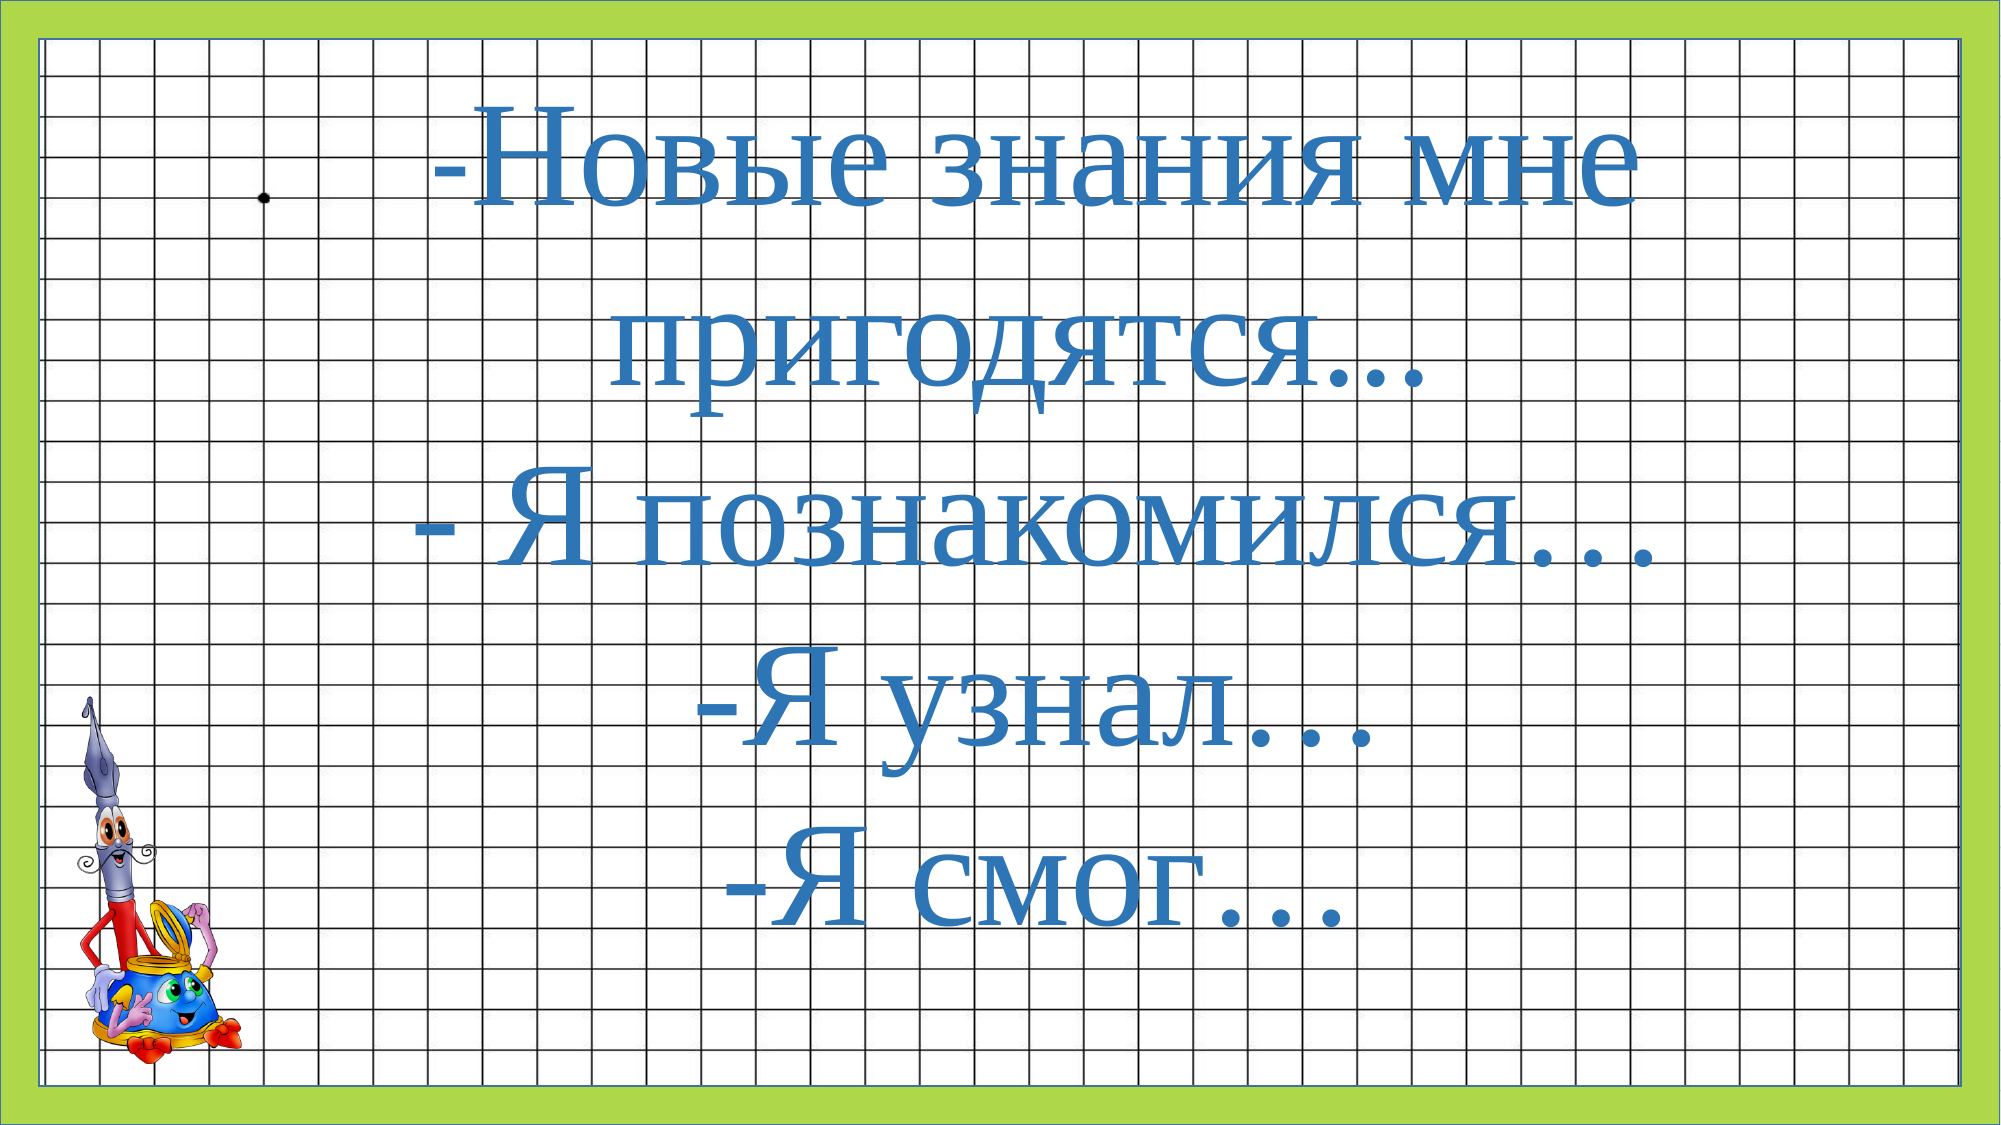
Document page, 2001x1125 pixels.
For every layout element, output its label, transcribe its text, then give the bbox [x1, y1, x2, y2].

footer [662, 1042, 1338, 1103]
text_box -Новые знания мне пригодятся... - Я познакомился… -Я узнал… -Я смог… [96, 47, 1945, 963]
picture [40, 40, 1960, 1085]
